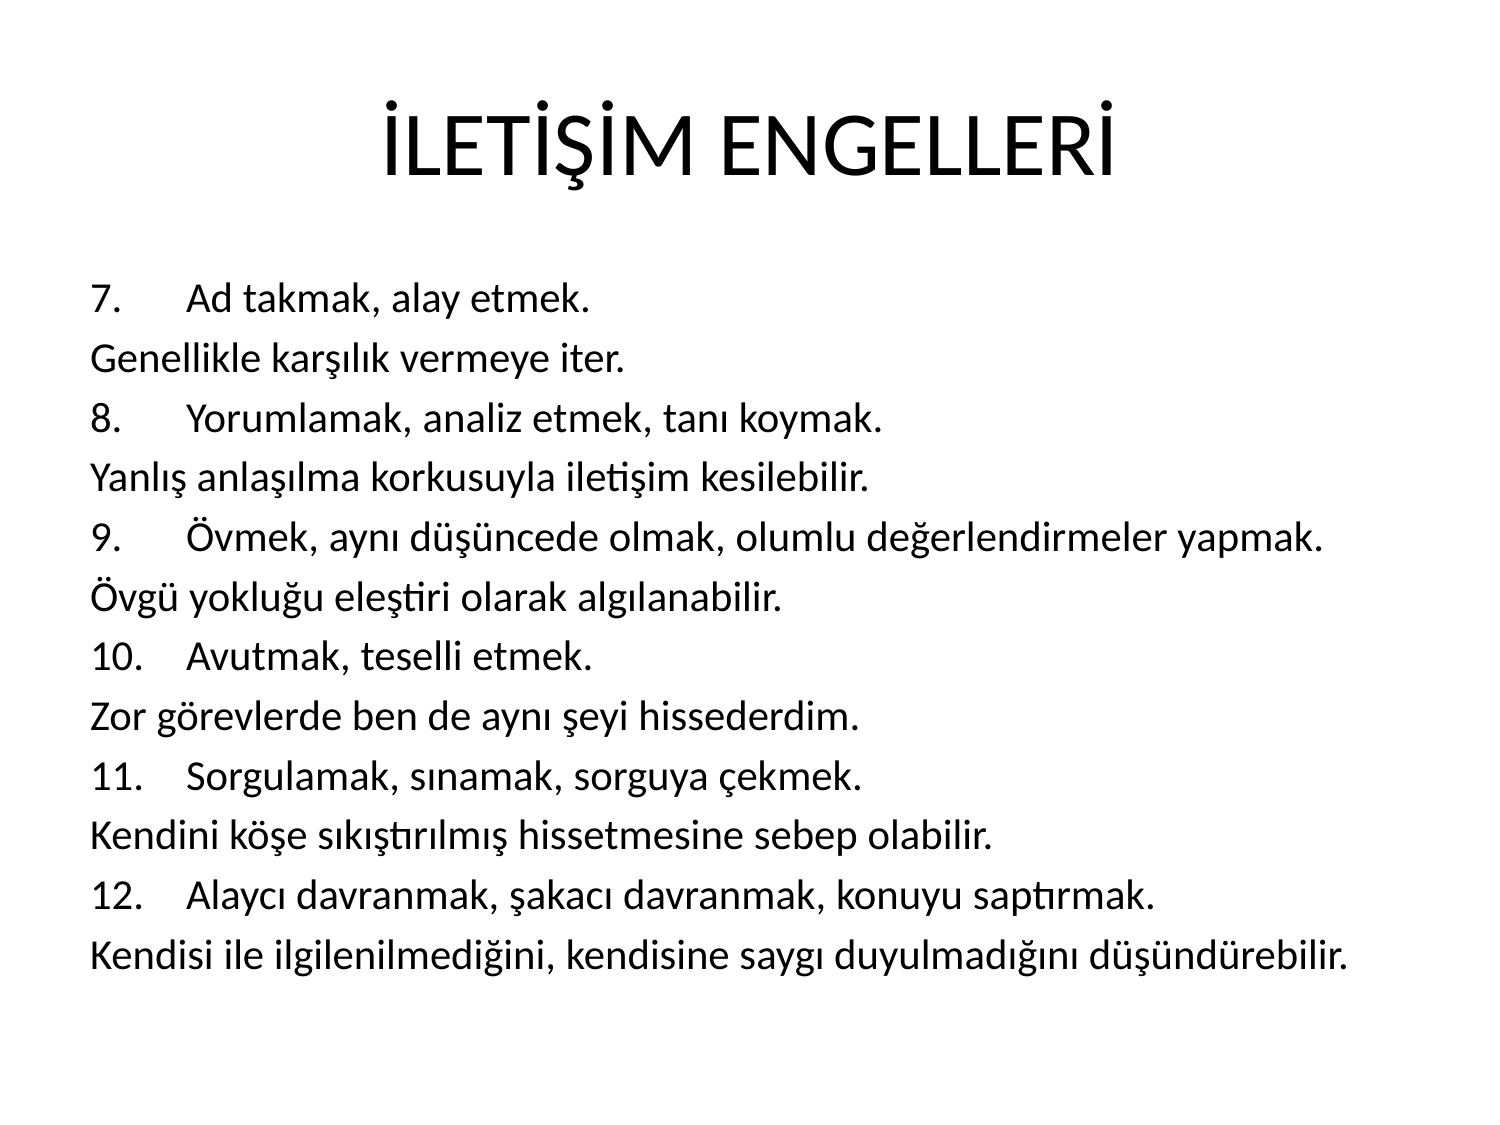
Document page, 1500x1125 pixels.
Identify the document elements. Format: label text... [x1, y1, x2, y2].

title İLETİŞİM ENGELLERİ [75, 45, 1425, 233]
list 7. Ad takmak, alay etmek. Genellikle karşılık vermeye iter. 8. Yorumlamak, analiz etmek, tanı koymak. Yanlış anlaşılma korkusuyla iletişim kesilebilir. 9. Övmek, aynı düşüncede olmak, olumlu değerlendirmeler yapmak. Övgü yokluğu eleştiri olarak algılanabilir. 10. Avutmak, teselli etmek. Zor görevlerde ben de aynı şeyi hissederdim. 11. Sorgulamak, sınamak, sorguya çekmek. Kendini köşe sıkıştırılmış hissetmesine sebep olabilir. 12. Alaycı davranmak, şakacı davranmak, konuyu saptırmak. Kendisi ile ilgilenilmediğini, kendisine saygı duyulmadığını düşündürebilir. [75, 262, 1425, 1005]
